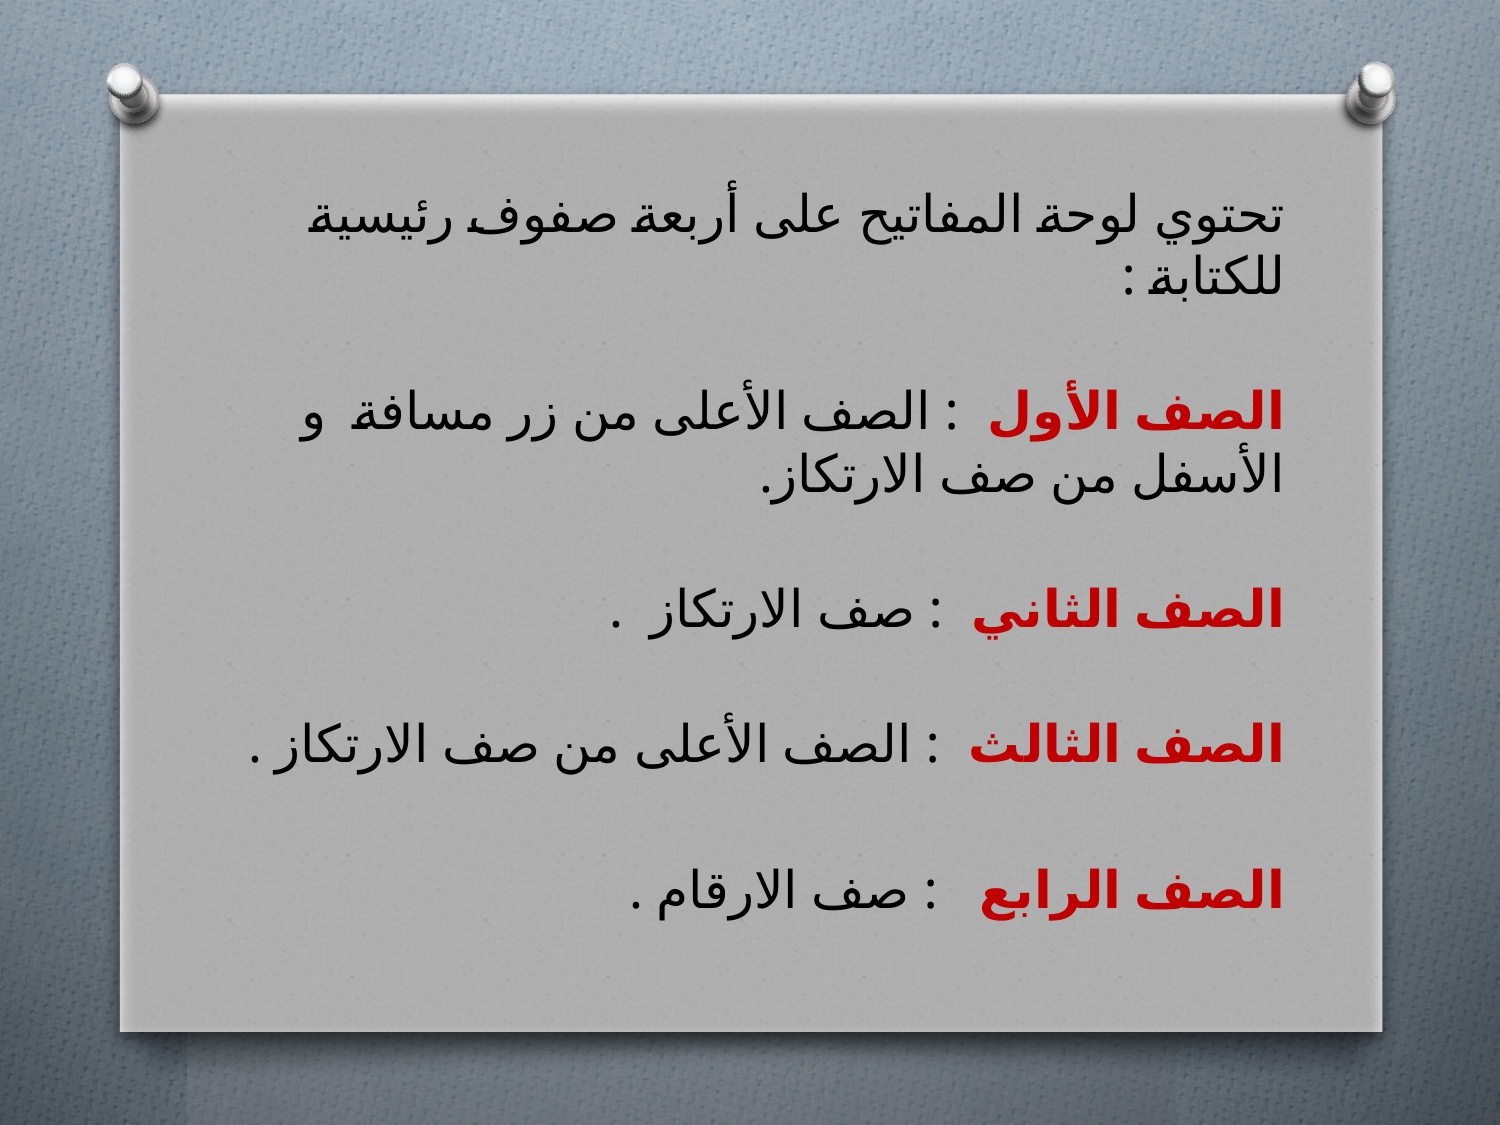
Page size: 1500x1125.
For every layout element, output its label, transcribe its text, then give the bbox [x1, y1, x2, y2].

list تحتوي لوحة المفاتيح على أربعة صفوف رئيسية للكتابة : الصف الأول : الصف الأعلى من زر مسافة و الأسفل من صف الارتكاز. الصف الثاني : صف الارتكاز . الصف الثالث : الصف الأعلى من صف الارتكاز . الصف الرابع : صف الارقام . [183, 172, 1312, 976]
picture [1317, 35, 1439, 156]
picture [75, 29, 198, 153]
